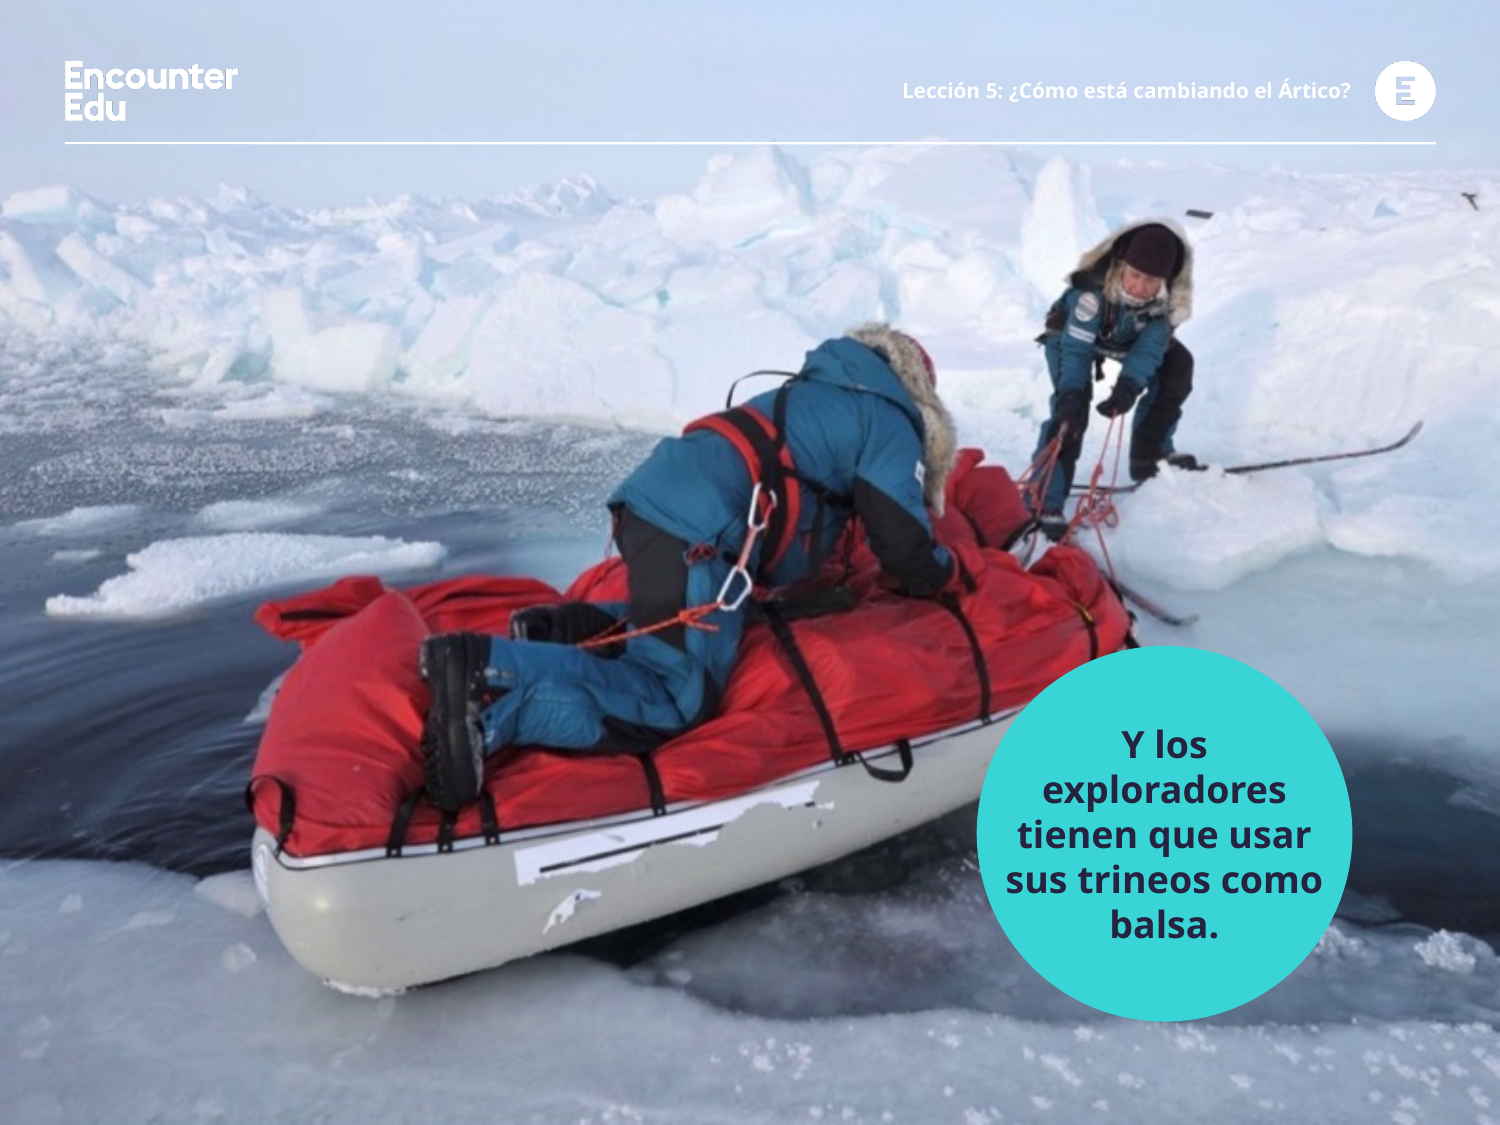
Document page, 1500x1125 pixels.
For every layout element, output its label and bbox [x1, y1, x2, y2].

text_box [976, 645, 1353, 1022]
picture [0, 0, 1500, 1125]
